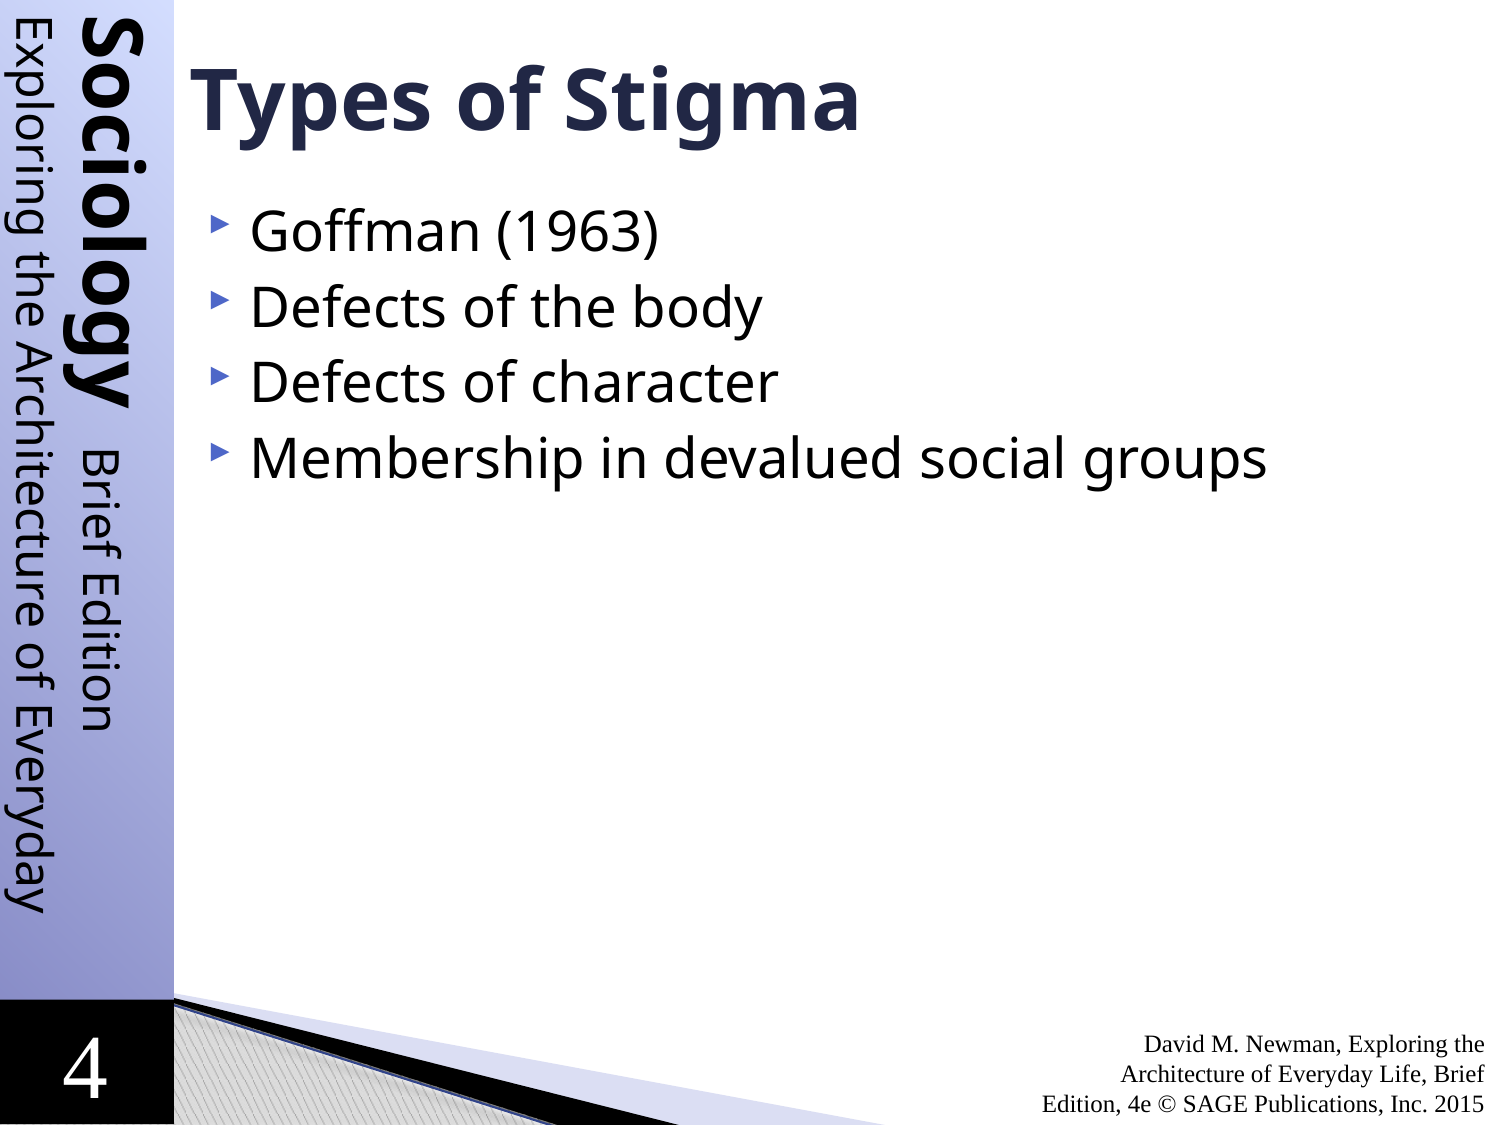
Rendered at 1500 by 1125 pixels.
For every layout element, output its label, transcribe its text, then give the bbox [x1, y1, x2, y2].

list Goffman (1963) Defects of the body Defects of character Membership in devalued social groups [174, 191, 1463, 930]
picture [174, 1003, 558, 1125]
footer David M. Newman, Exploring the Architecture of Everyday Life, Brief Edition, 4e © SAGE Publications, Inc. 2015 [1025, 1065, 1500, 1125]
title Types of Stigma [174, 2, 1500, 191]
